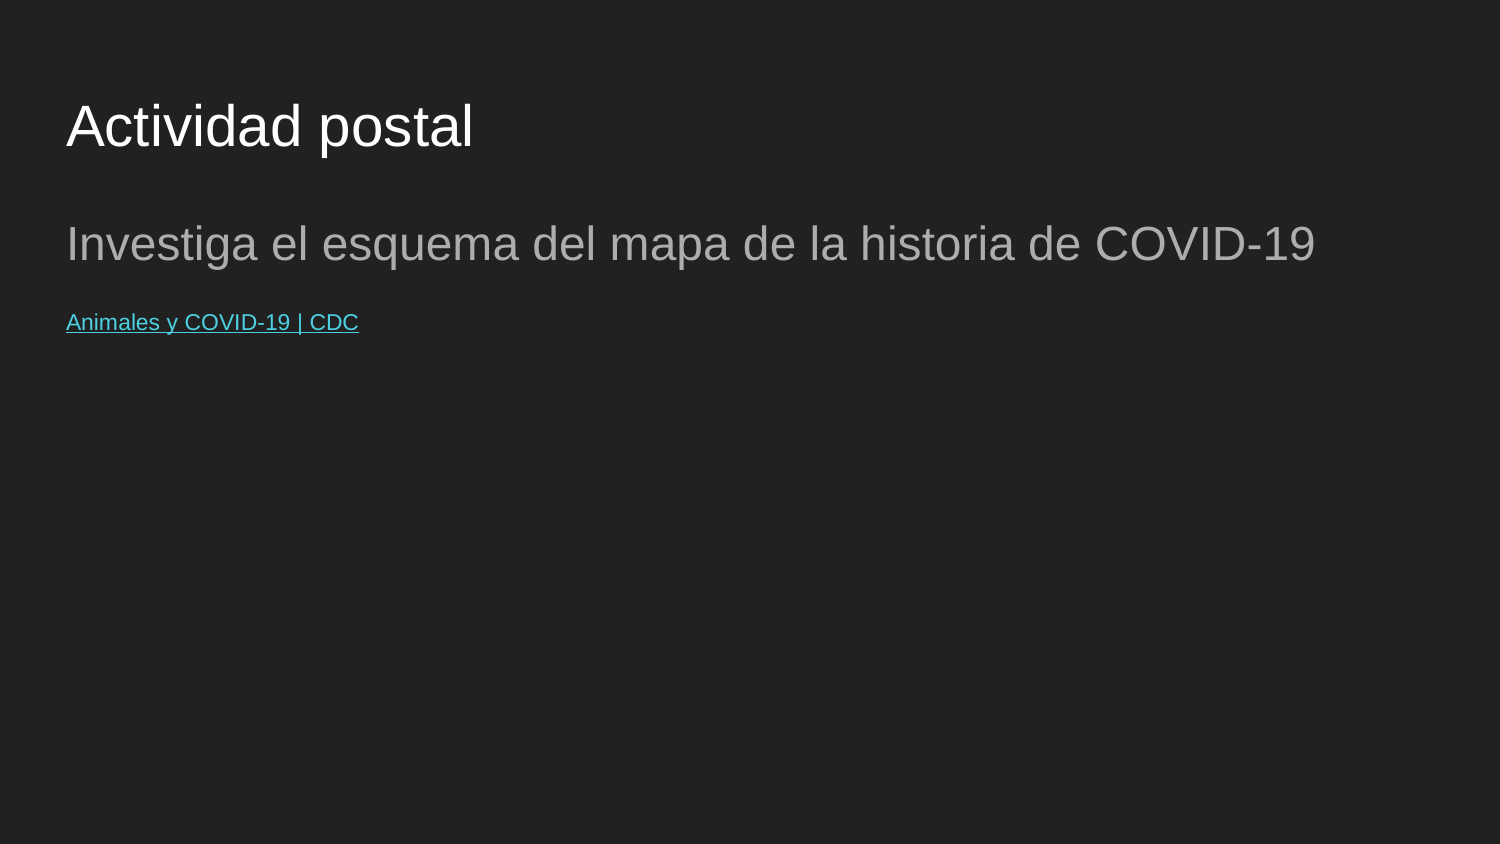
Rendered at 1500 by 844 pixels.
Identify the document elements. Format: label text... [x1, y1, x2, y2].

title Actividad postal [51, 72, 1449, 167]
list Investiga el esquema del mapa de la historia de COVID-19 Animales y COVID-19 | CDC [51, 189, 1449, 750]
